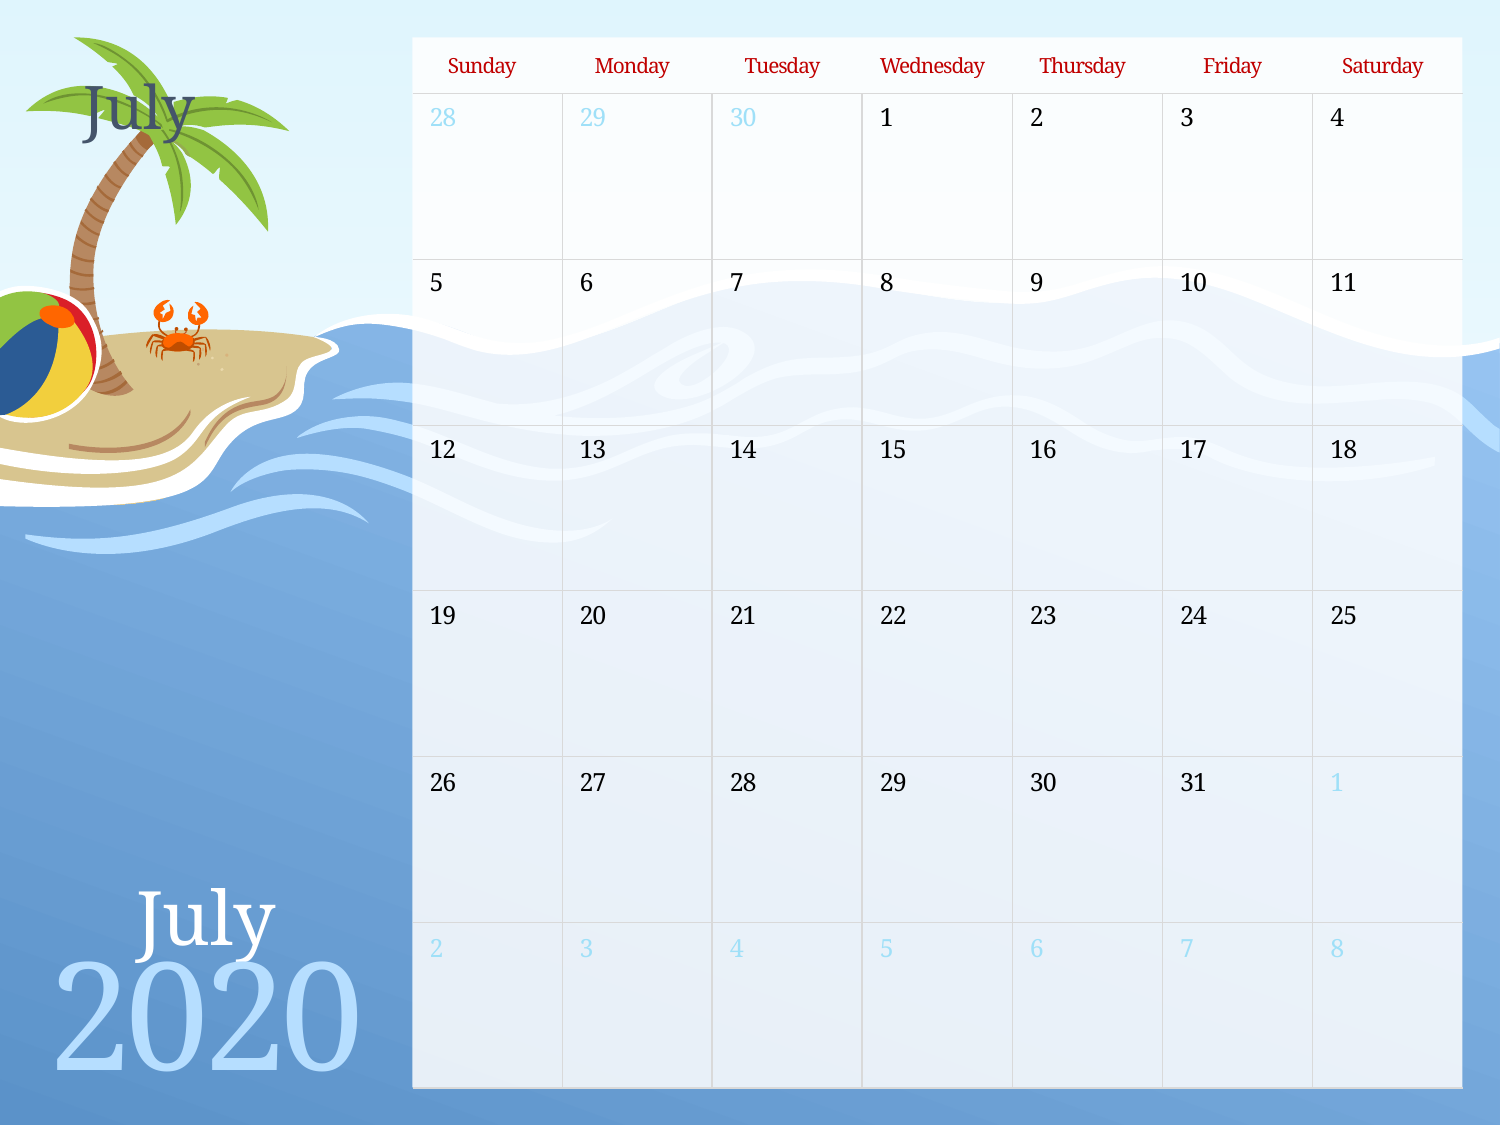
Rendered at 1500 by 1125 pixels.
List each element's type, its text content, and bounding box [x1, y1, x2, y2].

title July [68, 70, 1450, 150]
